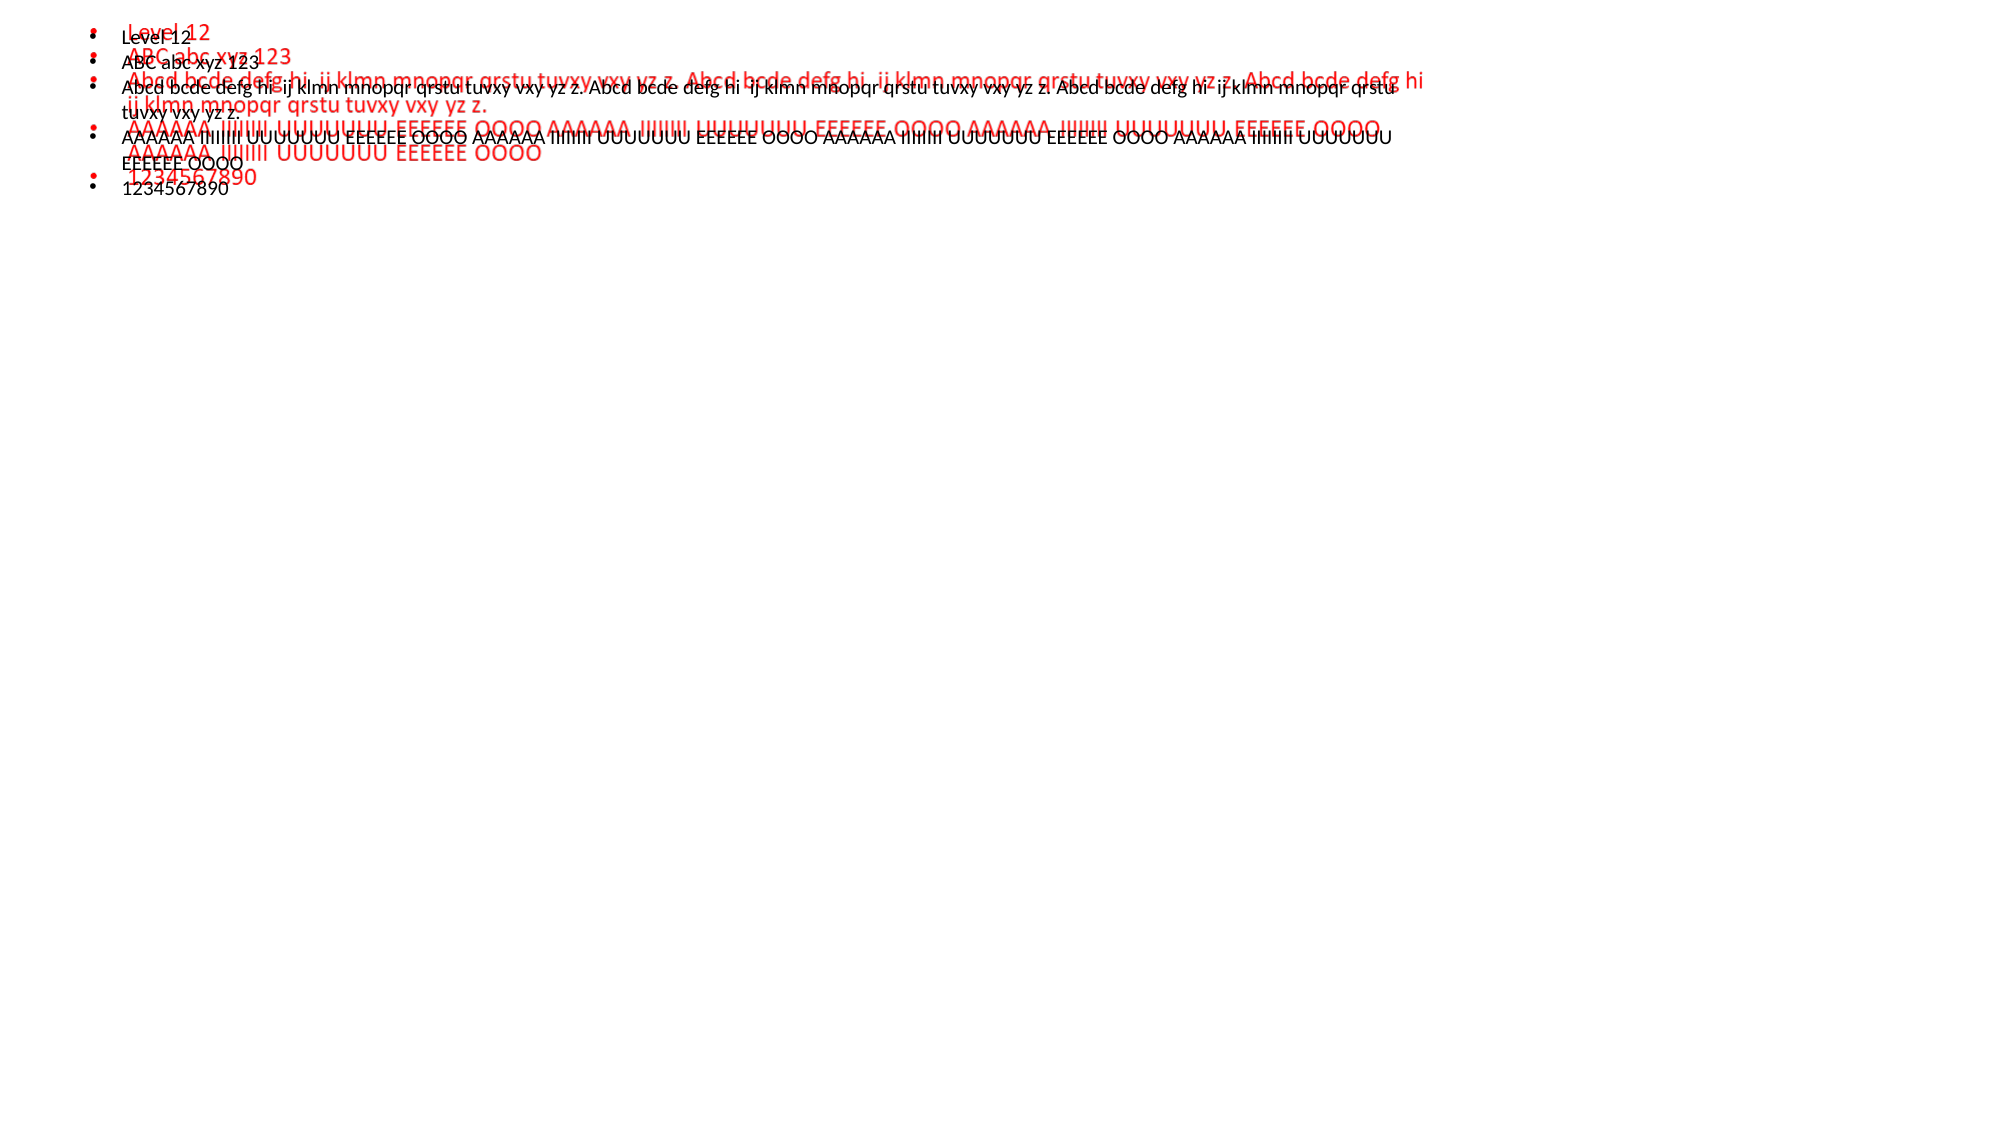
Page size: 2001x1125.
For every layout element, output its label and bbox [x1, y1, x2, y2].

picture [74, 9, 1453, 211]
